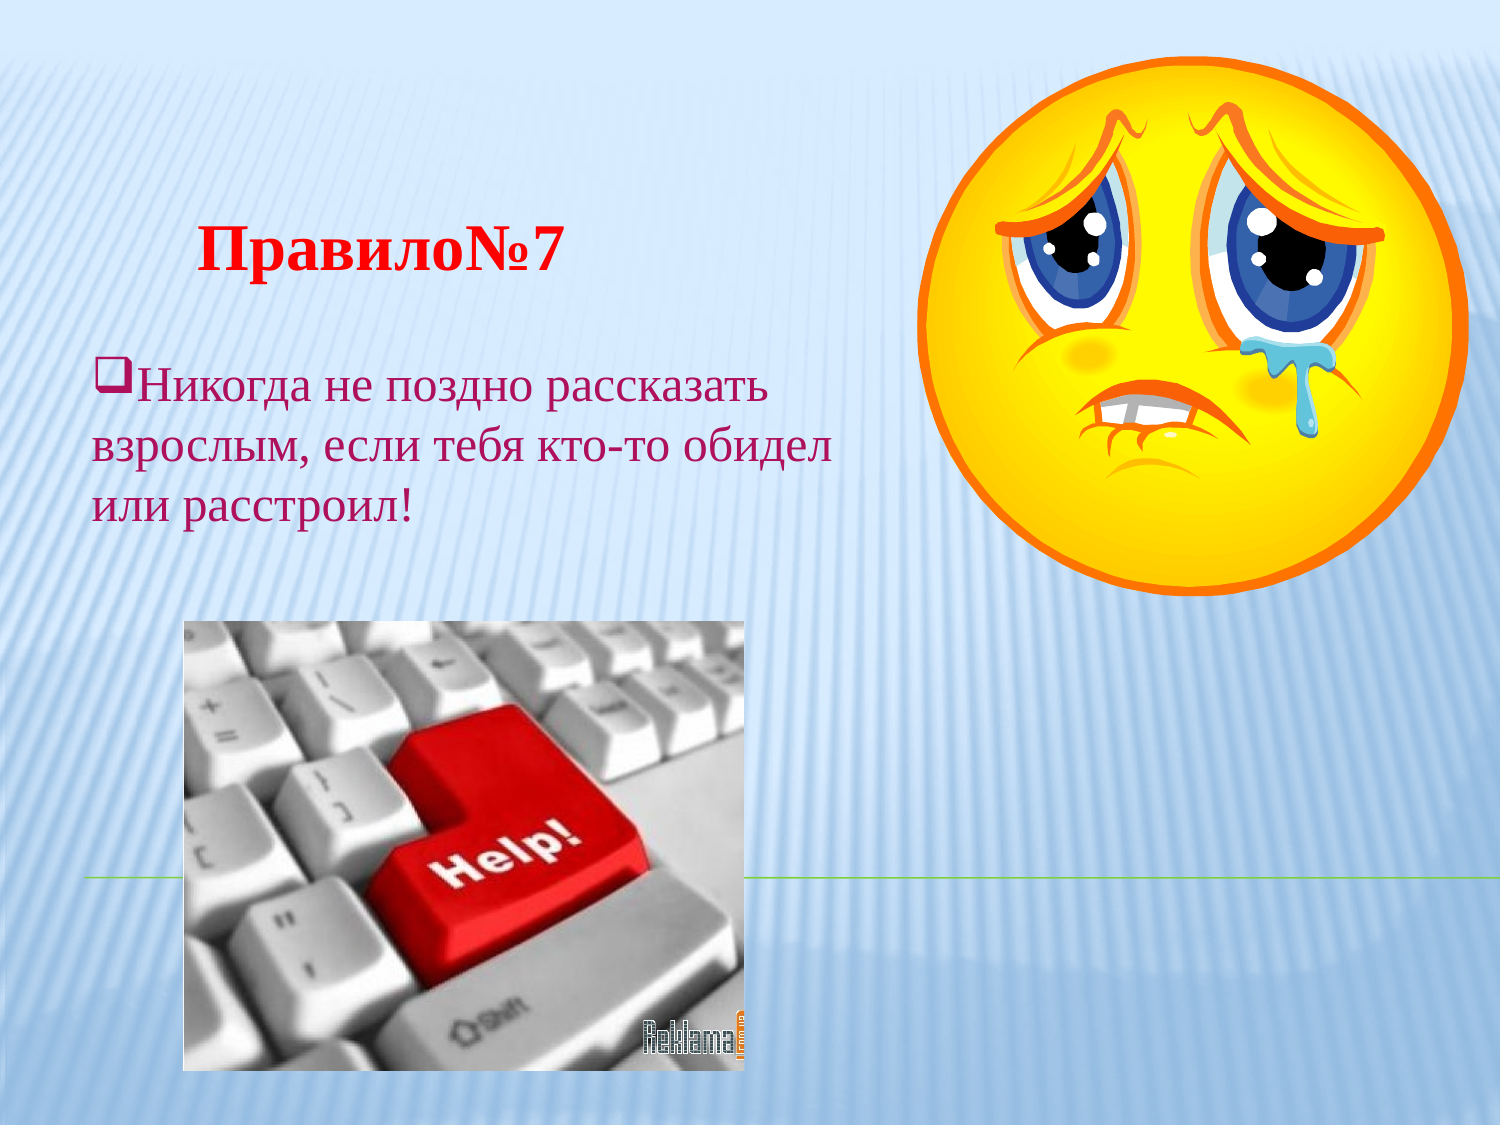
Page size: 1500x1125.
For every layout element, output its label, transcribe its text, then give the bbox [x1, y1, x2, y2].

text_box Правило№7 [183, 196, 585, 291]
text_box Никогда не поздно рассказать взрослым, если тебя кто-то обидел или расстроил! [76, 298, 905, 599]
picture [182, 621, 745, 1071]
picture [915, 54, 1471, 599]
